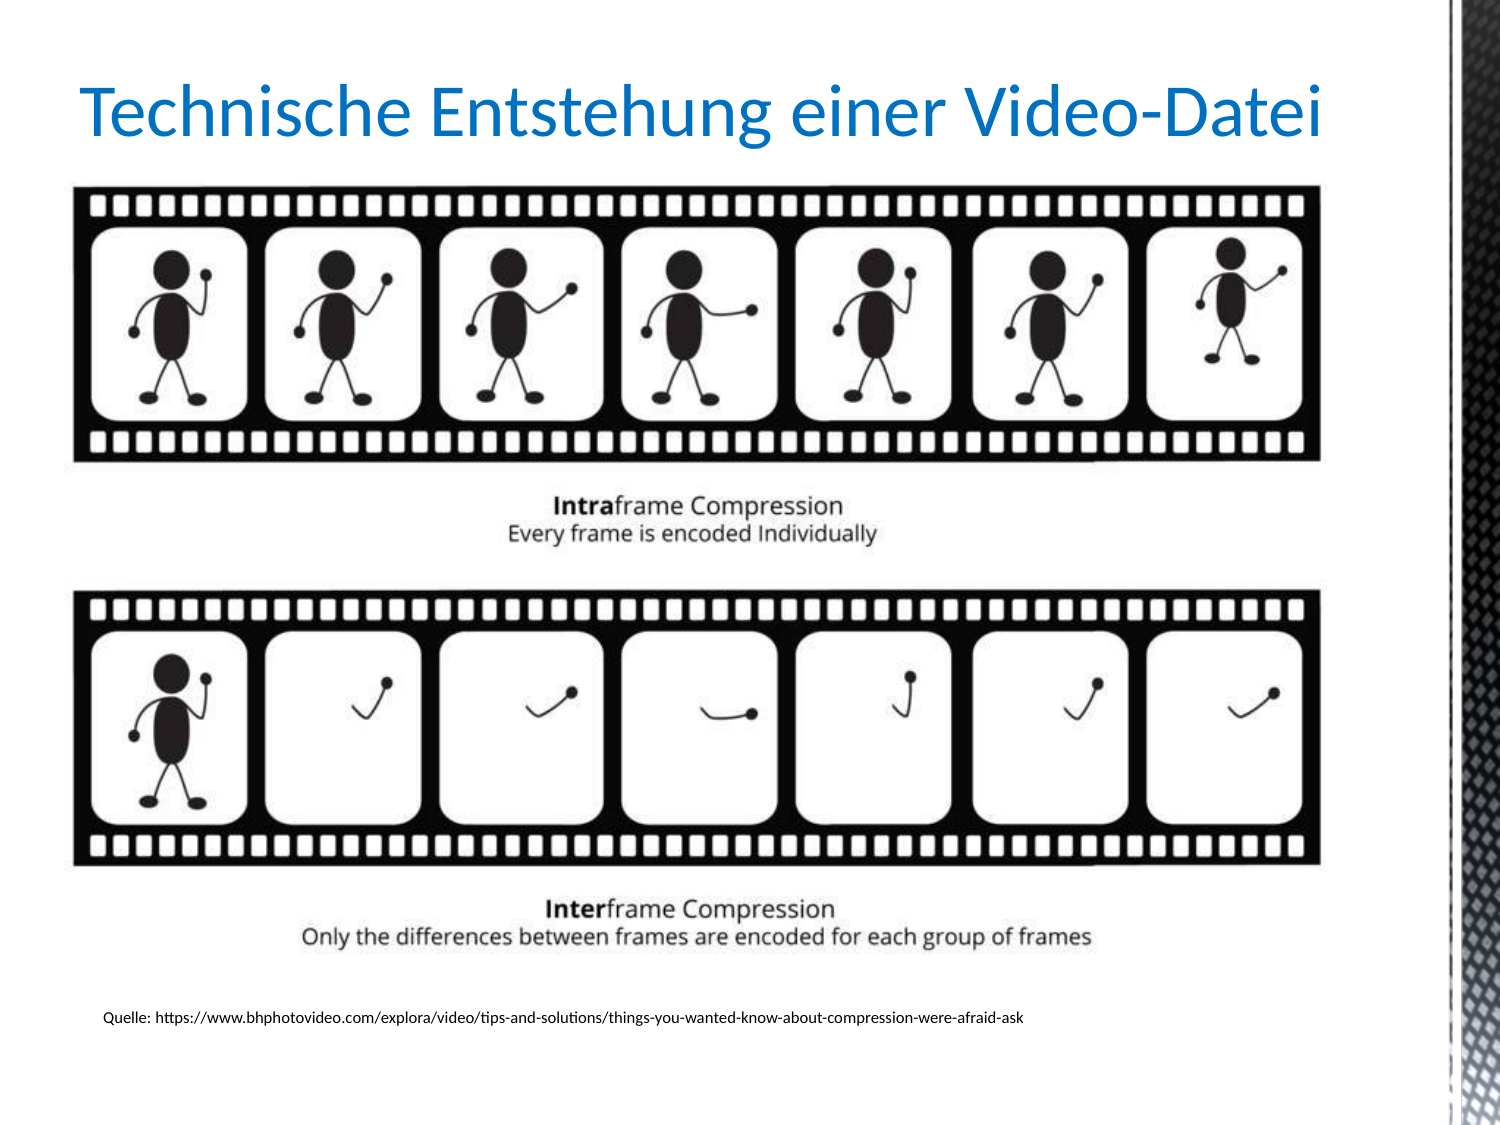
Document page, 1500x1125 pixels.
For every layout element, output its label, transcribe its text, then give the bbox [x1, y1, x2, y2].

picture [1447, 0, 1500, 1125]
text_box Technische Entstehung einer Video-Datei [64, 54, 1412, 160]
picture [64, 180, 1327, 957]
text_box Quelle: https://www.bhphotovideo.com/explora/video/tips-and-solutions/things-you-wanted-know-about-compression-were-afraid-ask [88, 999, 1093, 1035]
